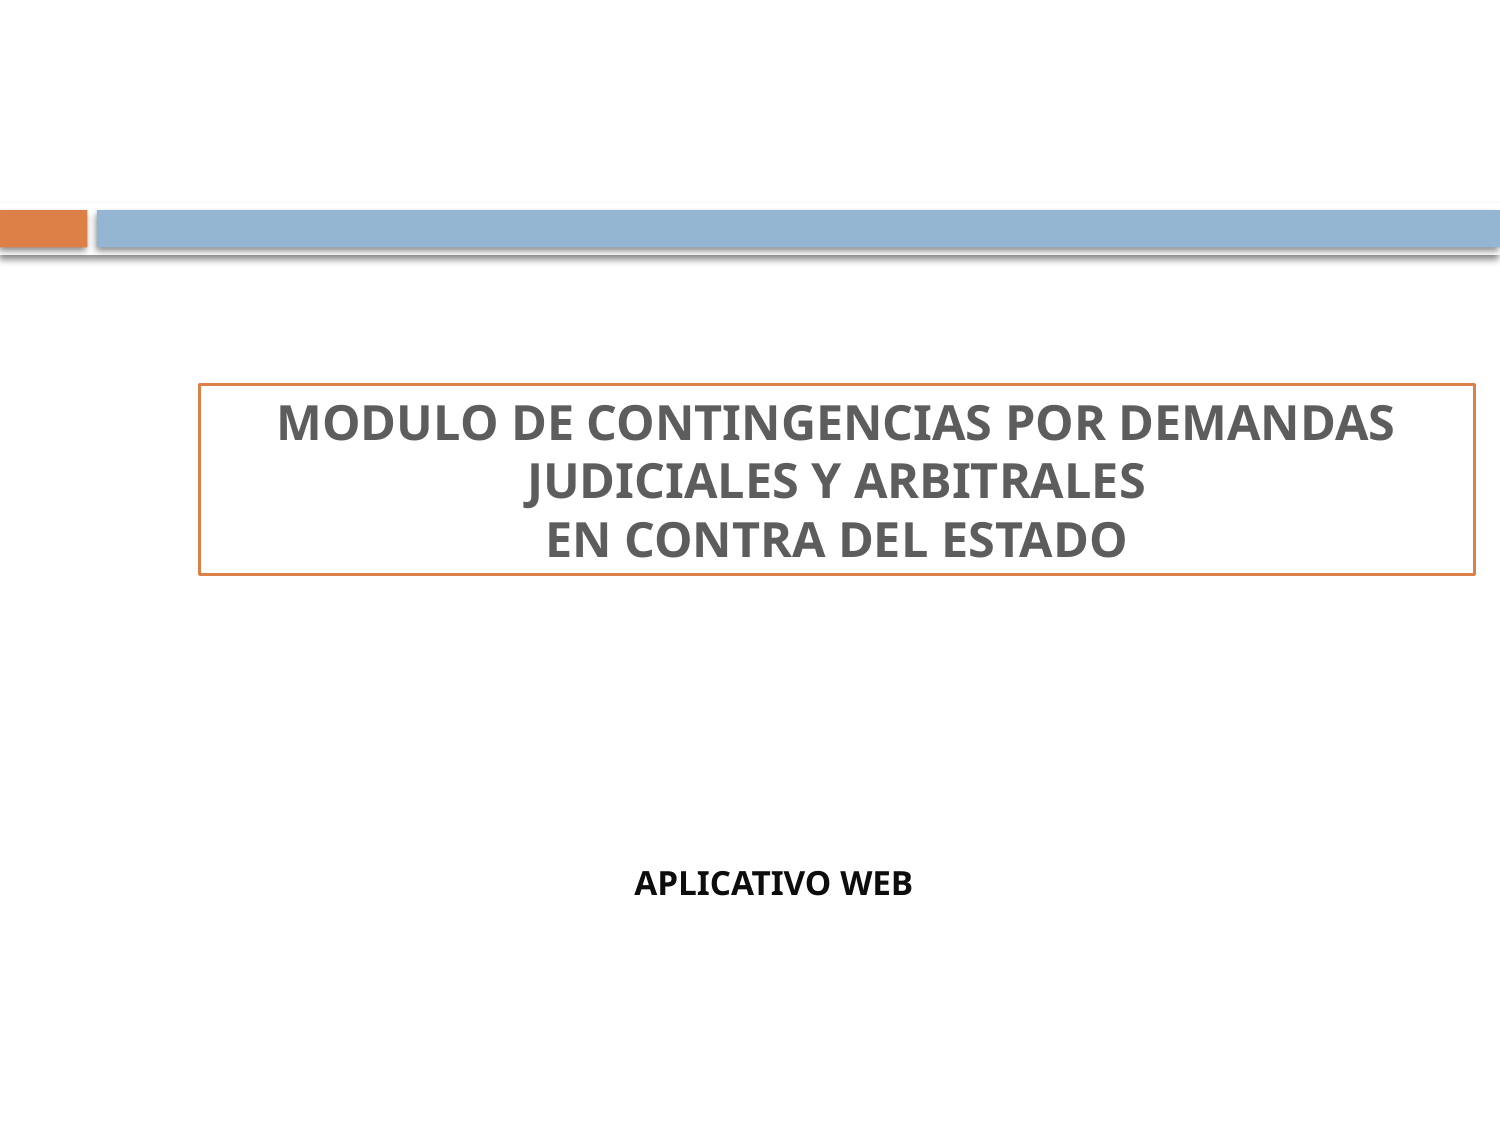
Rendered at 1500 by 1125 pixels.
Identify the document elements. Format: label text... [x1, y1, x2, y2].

text_box APLICATIVO WEB [257, 808, 1308, 947]
text_box MODULO DE CONTINGENCIAS POR DEMANDAS JUDICIALES Y ARBITRALES EN CONTRA DEL ESTADO [198, 383, 1476, 576]
